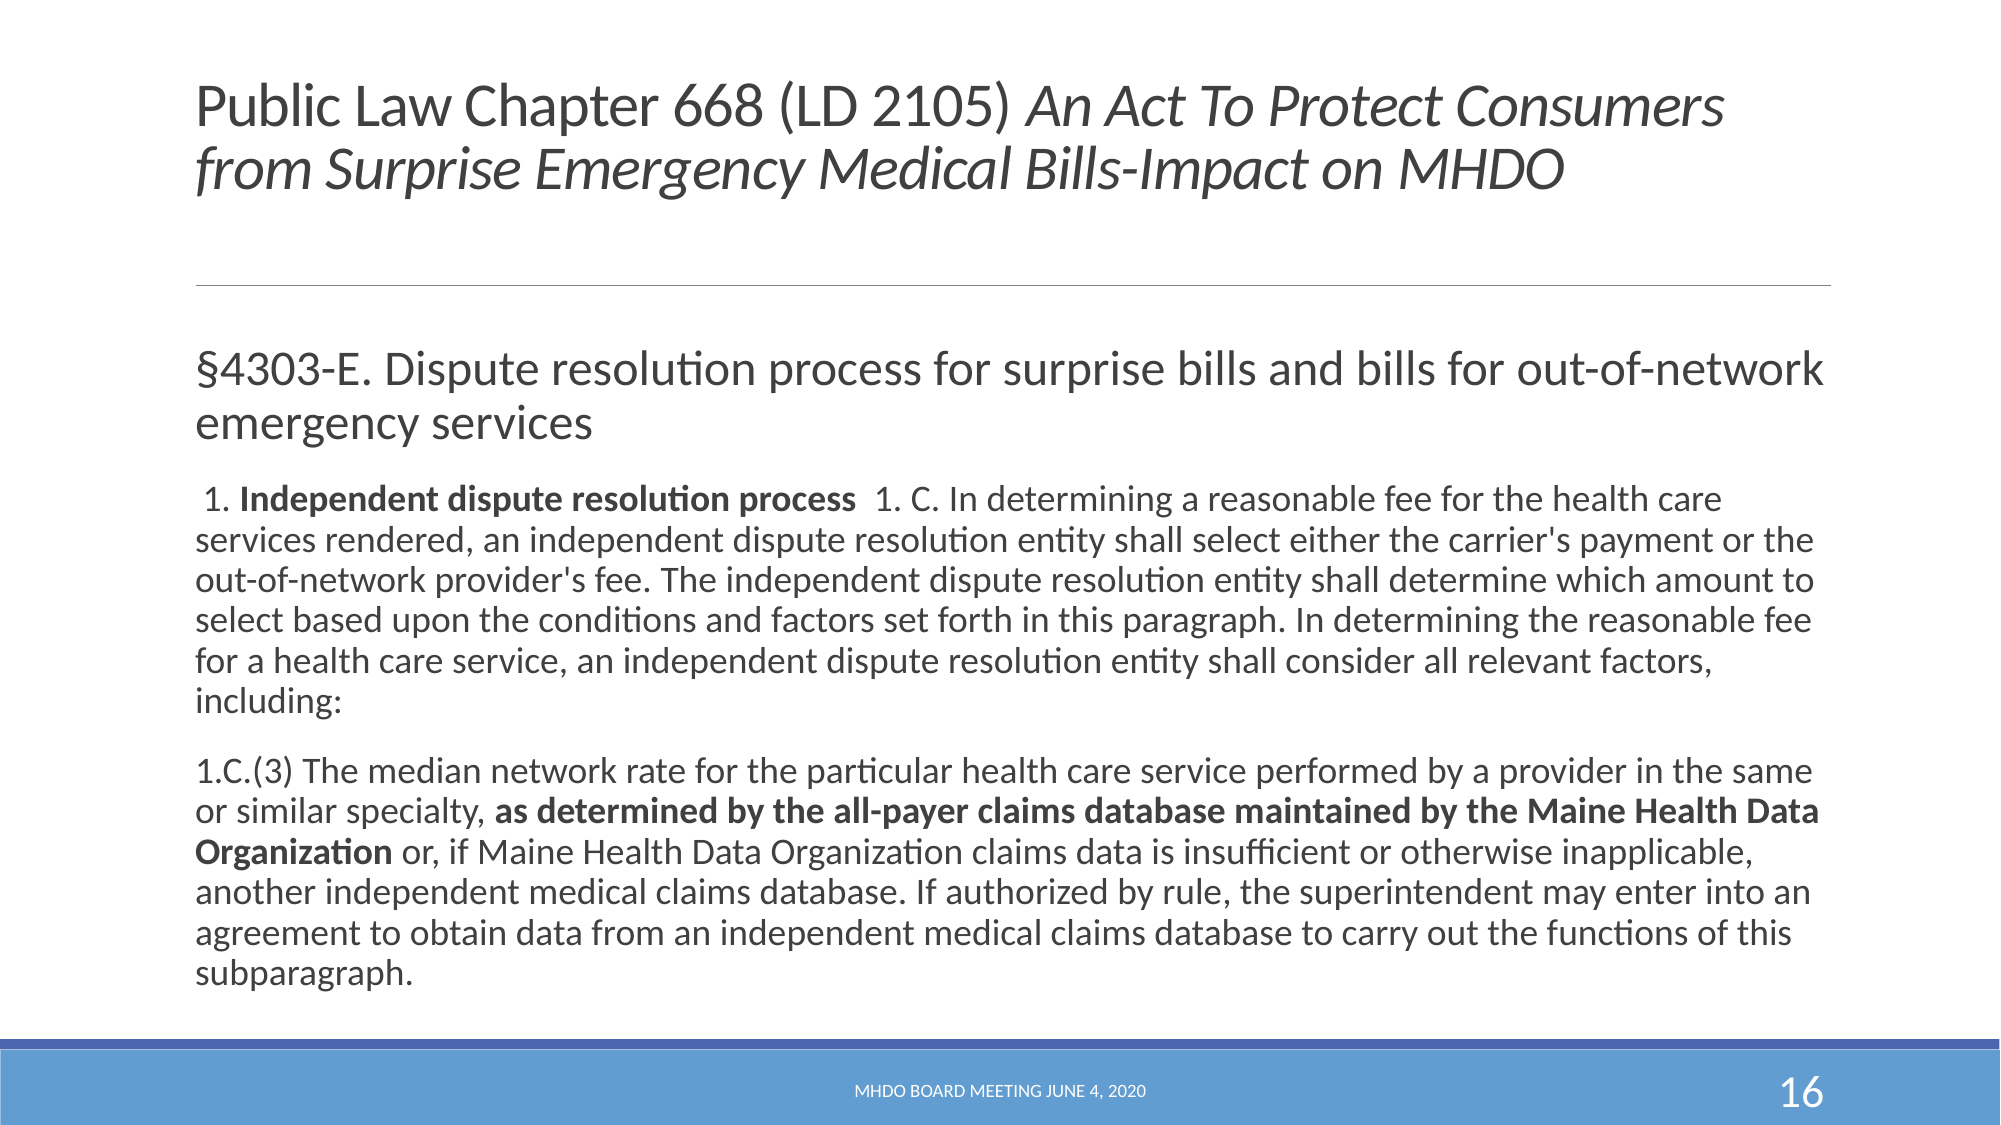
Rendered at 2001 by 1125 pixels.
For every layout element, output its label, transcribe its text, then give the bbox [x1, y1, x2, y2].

list §4303-E. Dispute resolution process for surprise bills and bills for out-of-network emergency services 1. Independent dispute resolution process 1. C. In determining a reasonable fee for the health care services rendered, an independent dispute resolution entity shall select either the carrier's payment or the out-of-network provider's fee. The independent dispute resolution entity shall determine which amount to select based upon the conditions and factors set forth in this paragraph. In determining the reasonable fee for a health care service, an independent dispute resolution entity shall consider all relevant factors, including: 1.C.(3) The median network rate for the particular health care service performed by a provider in the same or similar specialty, as determined by the all-payer claims database maintained by the Maine Health Data Organization or, if Maine Health Data Organization claims data is insufficient or otherwise inapplicable, another independent medical claims database. If authorized by rule, the superintendent may enter into an agreement to obtain data from an independent medical claims database to carry out the functions of this subparagraph. [180, 334, 1840, 963]
footer MHDO Board Meeting June 4, 2020 [604, 1059, 1396, 1120]
slide_number 16 [1624, 1059, 1840, 1120]
title Public Law Chapter 668 (LD 2105) An Act To Protect Consumers from Surprise Emergency Medical Bills-Impact on MHDO [180, 47, 1840, 285]
